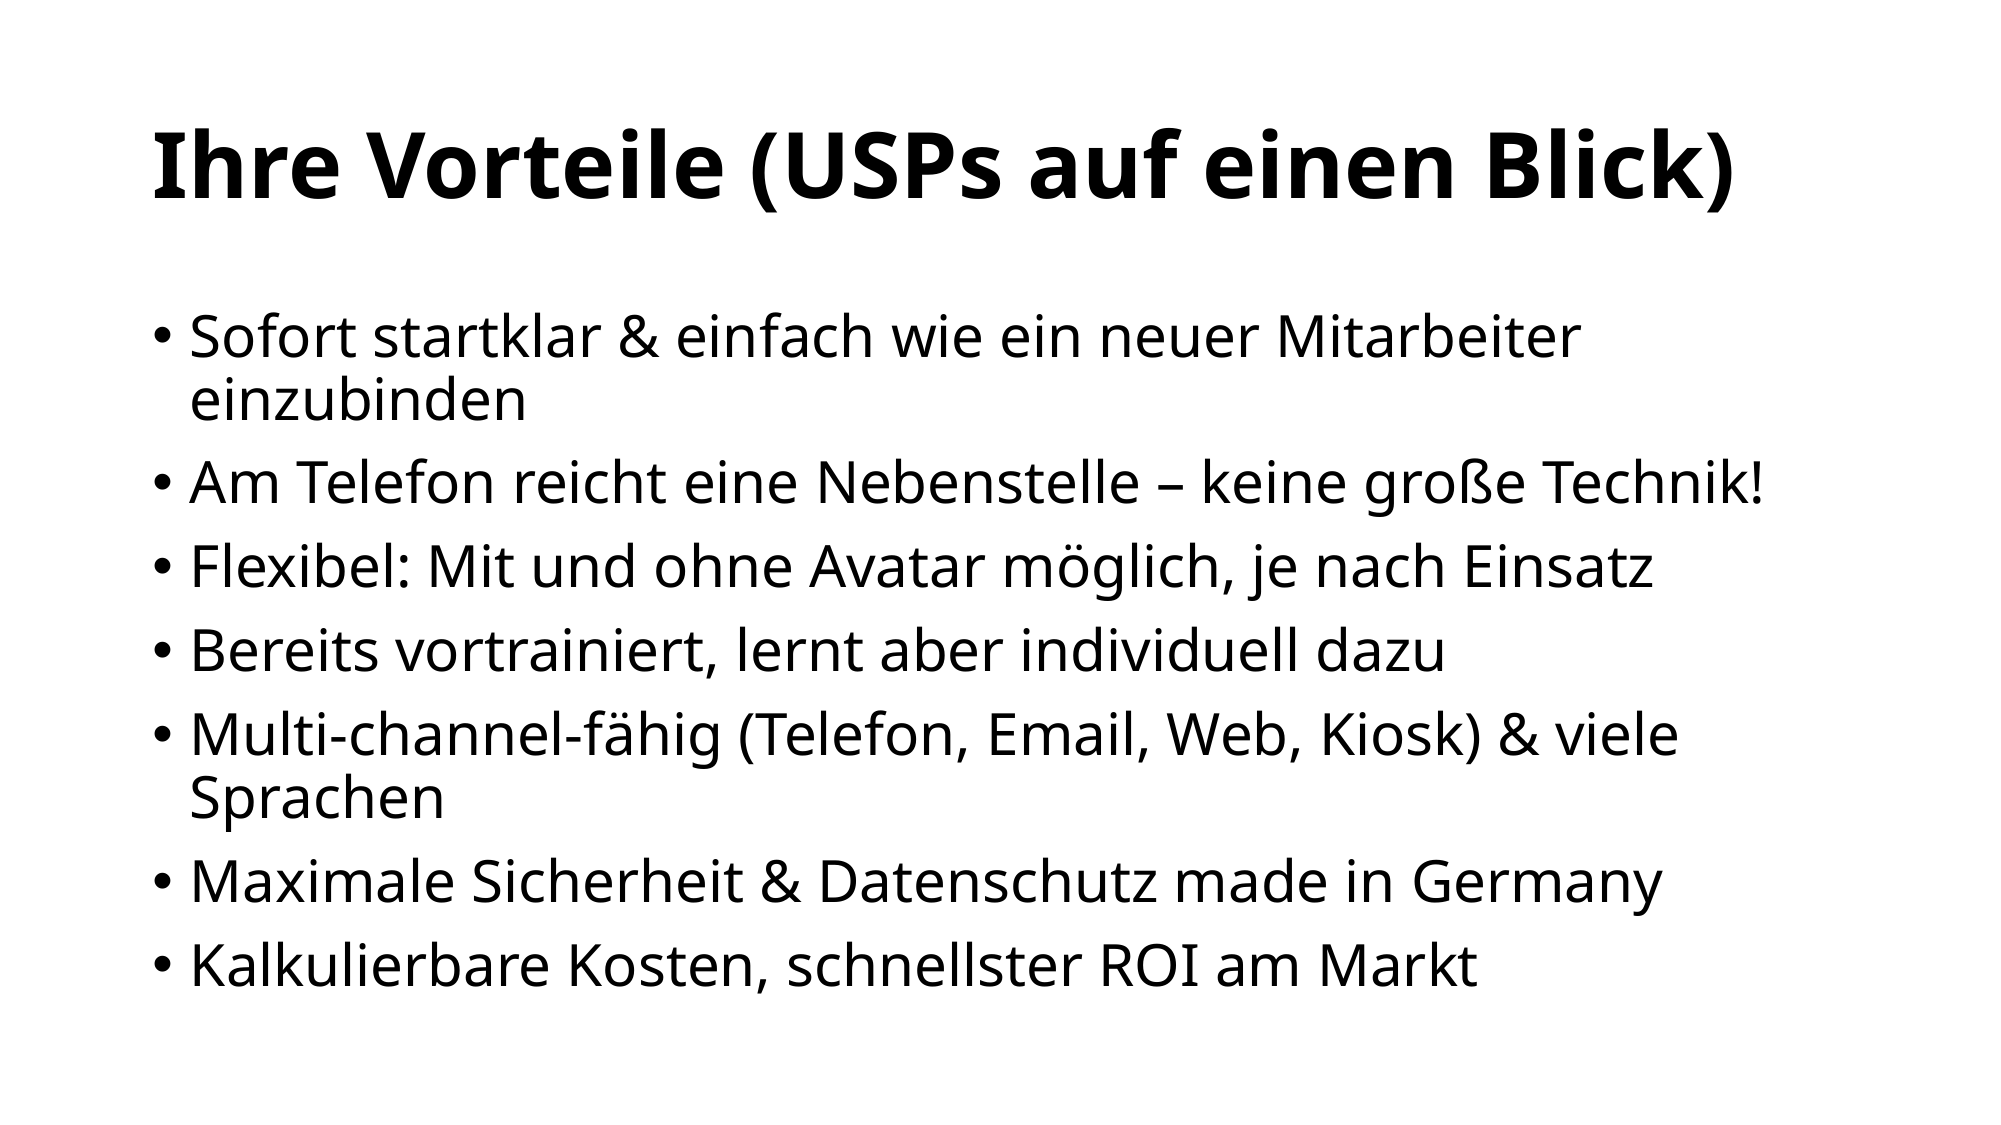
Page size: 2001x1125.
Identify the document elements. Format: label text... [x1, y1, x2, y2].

list Sofort startklar & einfach wie ein neuer Mitarbeiter einzubinden Am Telefon reicht eine Nebenstelle – keine große Technik! Flexibel: Mit und ohne Avatar möglich, je nach Einsatz Bereits vortrainiert, lernt aber individuell dazu Multi-channel-fähig (Telefon, Email, Web, Kiosk) & viele Sprachen Maximale Sicherheit & Datenschutz made in Germany Kalkulierbare Kosten, schnellster ROI am Markt [137, 299, 1863, 1014]
title Ihre Vorteile (USPs auf einen Blick) [137, 59, 1863, 278]
